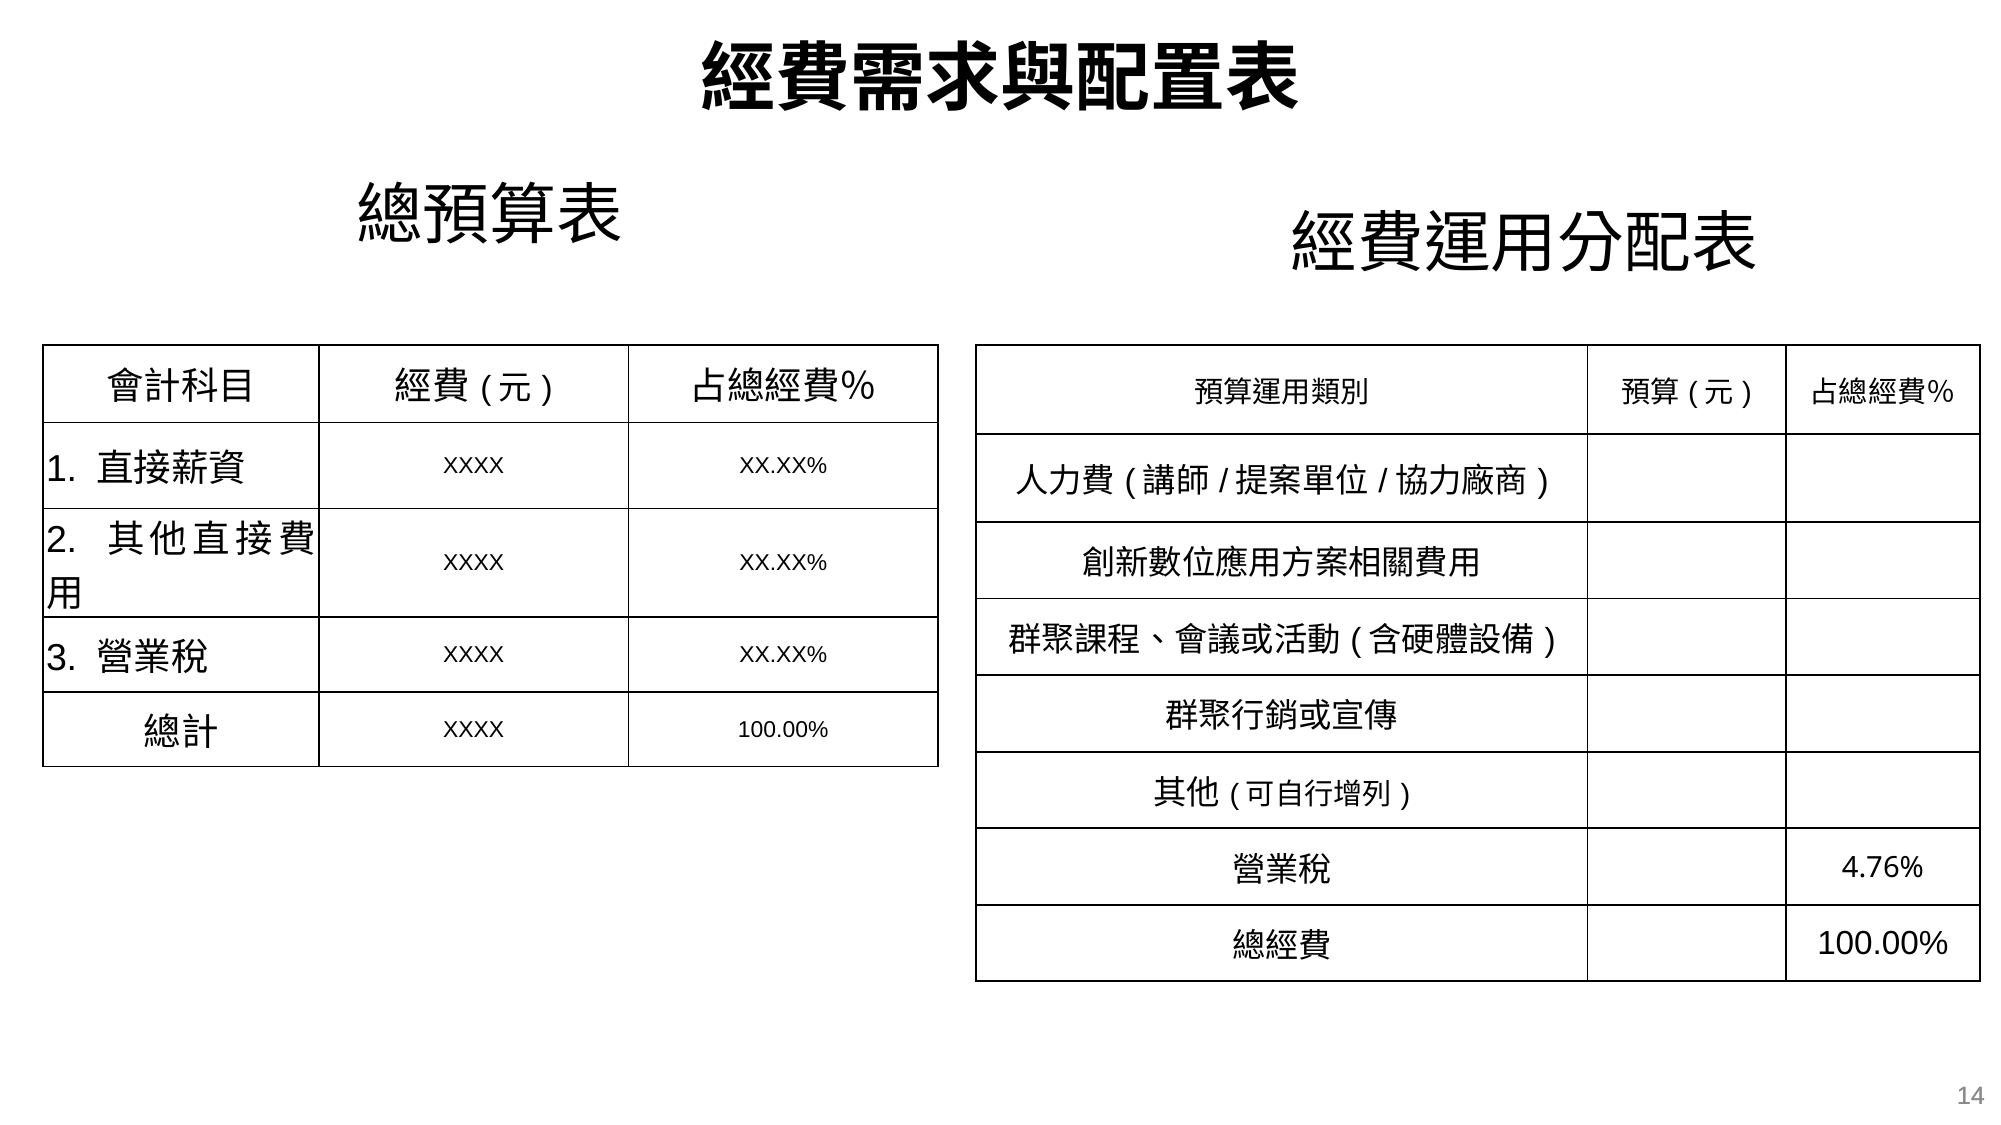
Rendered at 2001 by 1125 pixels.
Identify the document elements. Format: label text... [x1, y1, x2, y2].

table_cell XXXX [320, 423, 628, 508]
table_header 預算(元) [1588, 346, 1785, 433]
table_cell XX.XX% [629, 509, 937, 616]
table_header 經費(元) [320, 346, 628, 422]
table_header 占總經費％ [1787, 346, 1979, 433]
table_header 會計科目 [44, 346, 318, 422]
table_cell [1787, 676, 1979, 751]
table_cell 總經費 [977, 906, 1587, 980]
table_cell 100.00% [629, 693, 937, 766]
table_cell XXXX [320, 509, 628, 616]
table_cell 2. 其他直接費用 [44, 509, 318, 616]
table_cell [1787, 523, 1979, 598]
table_cell 人力費(講師/提案單位/協力廠商) [977, 435, 1587, 521]
table_cell [1787, 435, 1979, 521]
table_cell [1588, 829, 1785, 904]
table_cell 總計 [44, 693, 318, 766]
table_cell [1787, 753, 1979, 827]
table_cell XXXX [320, 618, 628, 691]
table_cell XX.XX% [629, 618, 937, 691]
table_cell 群聚行銷或宣傳 [977, 676, 1587, 751]
slide_number 14 [1550, 1065, 2000, 1125]
text_box 總預算表 [341, 213, 639, 260]
table_cell XX.XX% [629, 423, 937, 508]
table_cell 4.76% [1787, 829, 1979, 904]
table_header 占總經費％ [629, 346, 937, 422]
table_cell 群聚課程、會議或活動(含硬體設備) [977, 599, 1587, 674]
text_box 經費運用分配表 [1249, 192, 1799, 287]
table_cell 1. 直接薪資 [44, 423, 318, 508]
table_cell [1588, 599, 1785, 674]
table_cell 100.00% [1787, 906, 1979, 980]
table_cell 其他(可自行增列) [977, 753, 1587, 827]
text_box 經費需求與配置表 [226, 22, 1775, 128]
table_cell 3. 營業稅 [44, 618, 318, 691]
table_cell 營業稅 [977, 829, 1587, 904]
table_cell [1588, 753, 1785, 827]
table_cell [1787, 599, 1979, 674]
table_cell [1588, 676, 1785, 751]
table_cell [1588, 906, 1785, 980]
table_header 預算運用類別 [977, 346, 1587, 433]
table_cell 創新數位應用方案相關費用 [977, 523, 1587, 598]
table_cell [1588, 435, 1785, 521]
table_cell [1588, 523, 1785, 598]
table_cell XXXX [320, 693, 628, 766]
